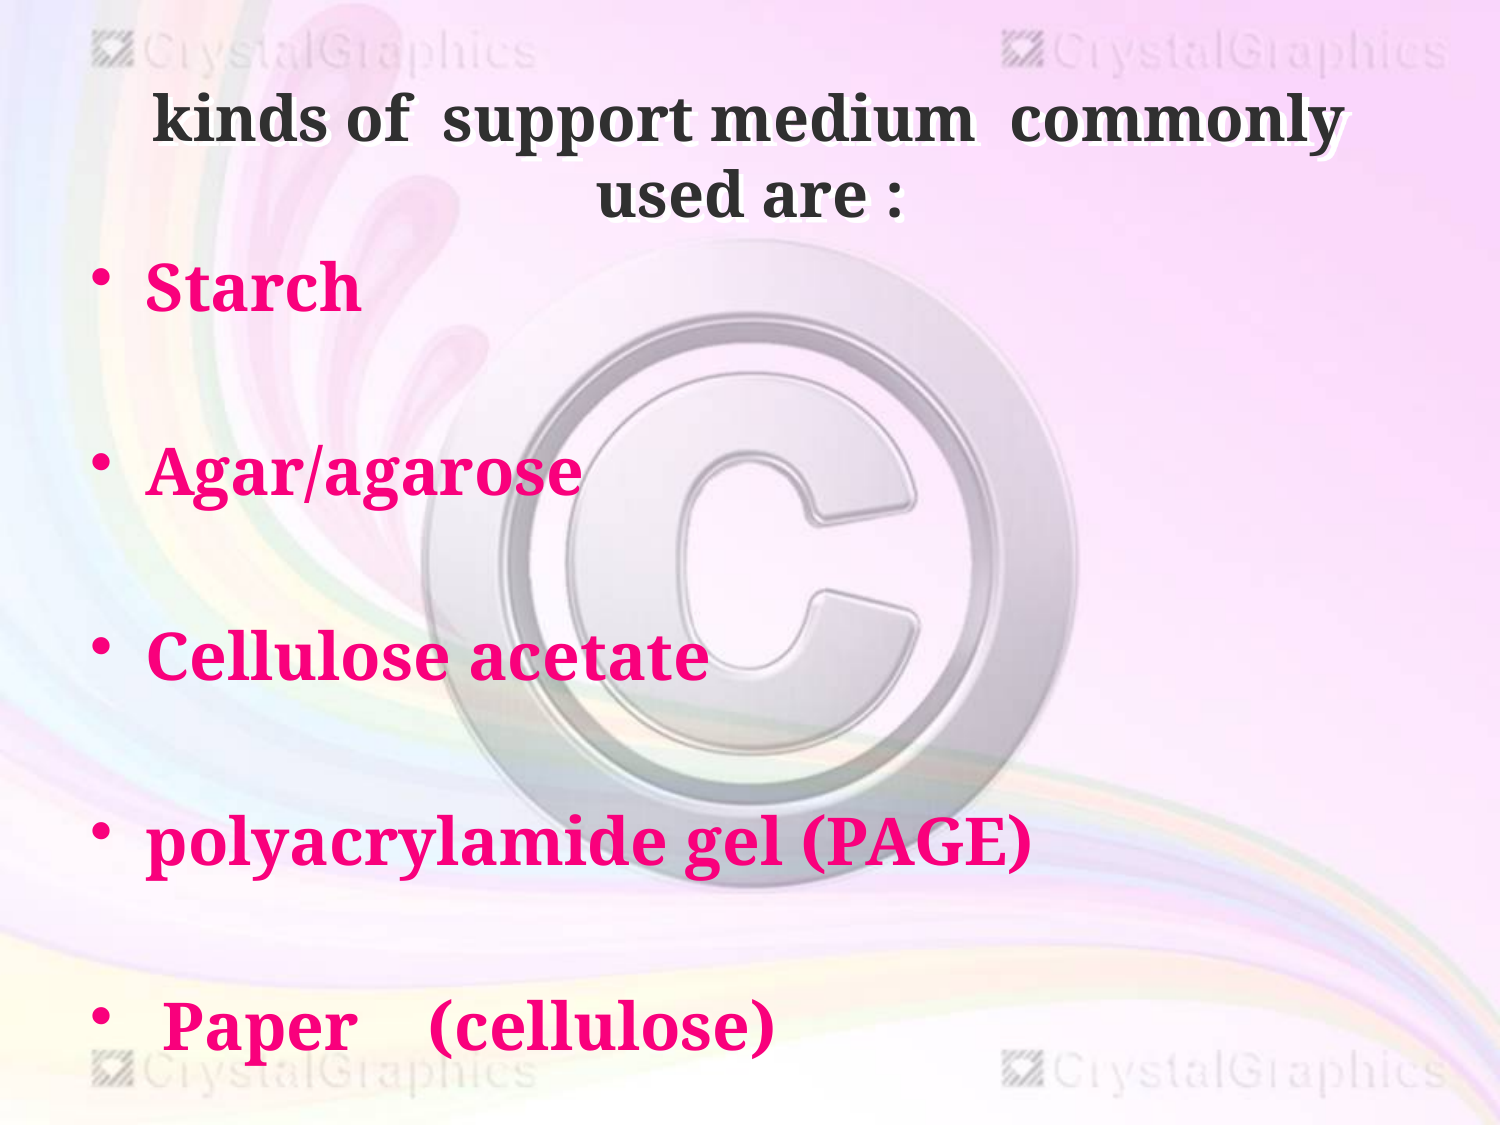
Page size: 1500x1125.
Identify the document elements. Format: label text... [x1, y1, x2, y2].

picture [0, 0, 1500, 1125]
title kinds of support medium commonly used are : [74, 69, 1426, 237]
list Starch Agar/agarose Cellulose acetate polyacrylamide gel (PAGE) Paper (cellulose) [74, 237, 1426, 1076]
